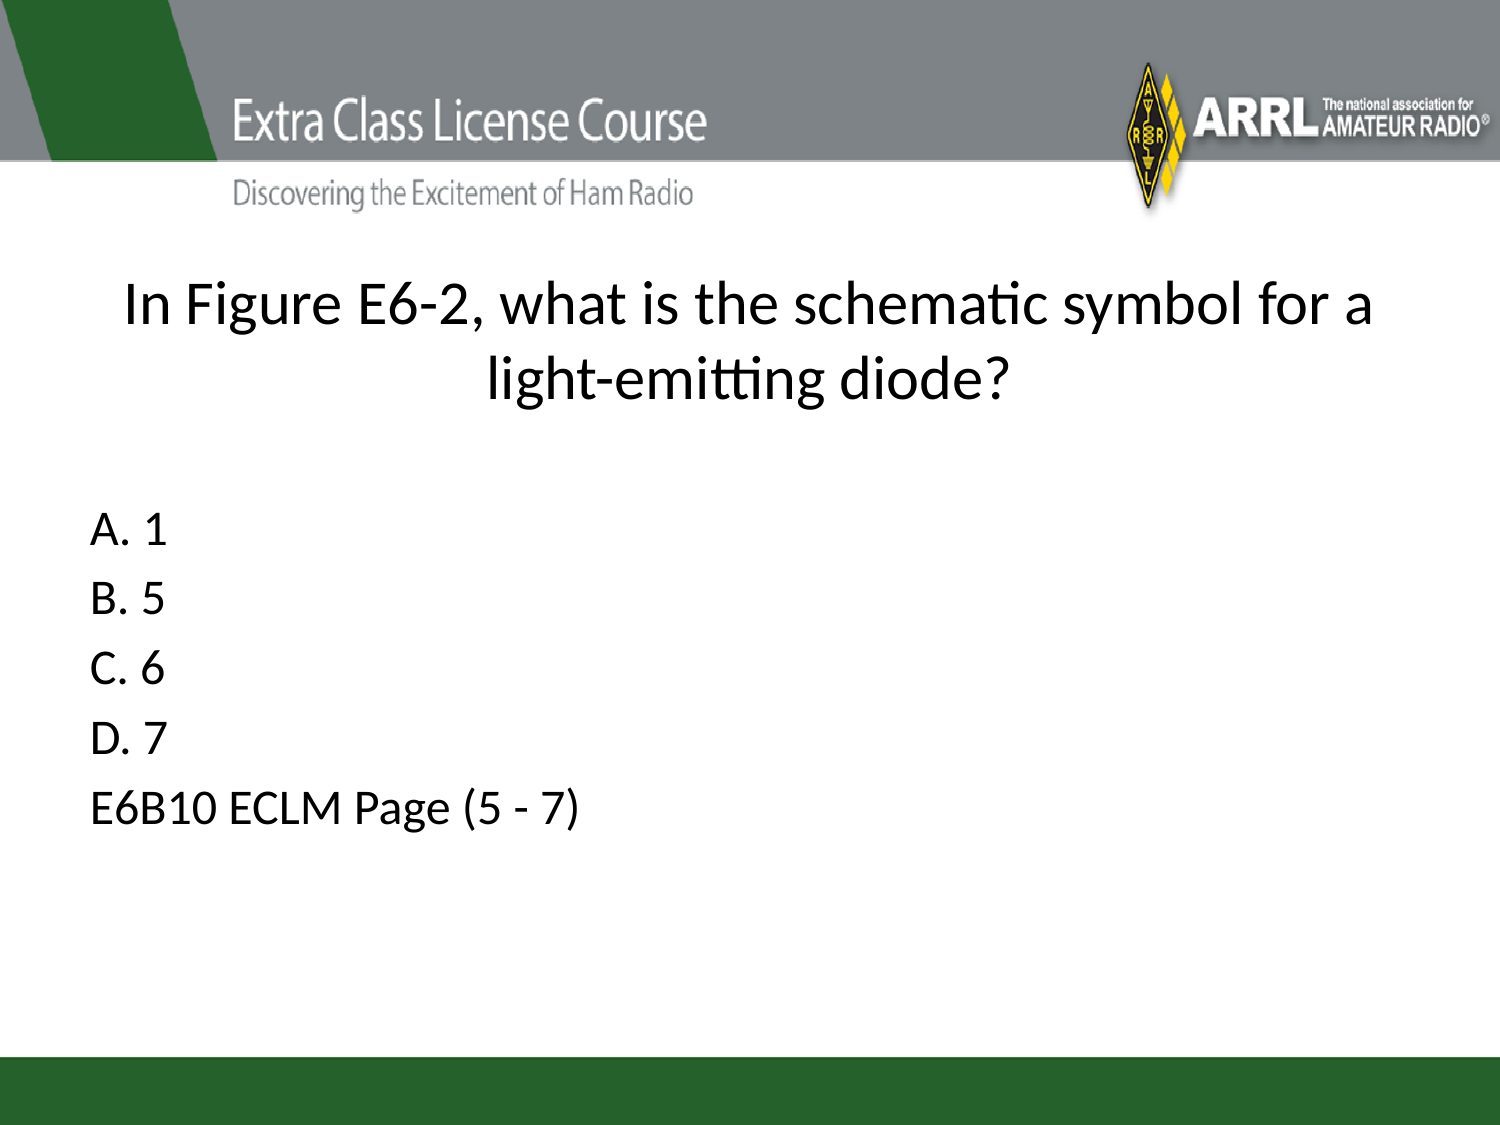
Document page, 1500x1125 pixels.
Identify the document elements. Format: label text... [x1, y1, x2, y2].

picture [0, 0, 1500, 1125]
title In Figure E6-2, what is the schematic symbol for a light-emitting diode? [75, 254, 1425, 435]
list A. 1 B. 5 C. 6 D. 7 E6B10 ECLM Page (5 - 7) [75, 487, 1425, 1005]
